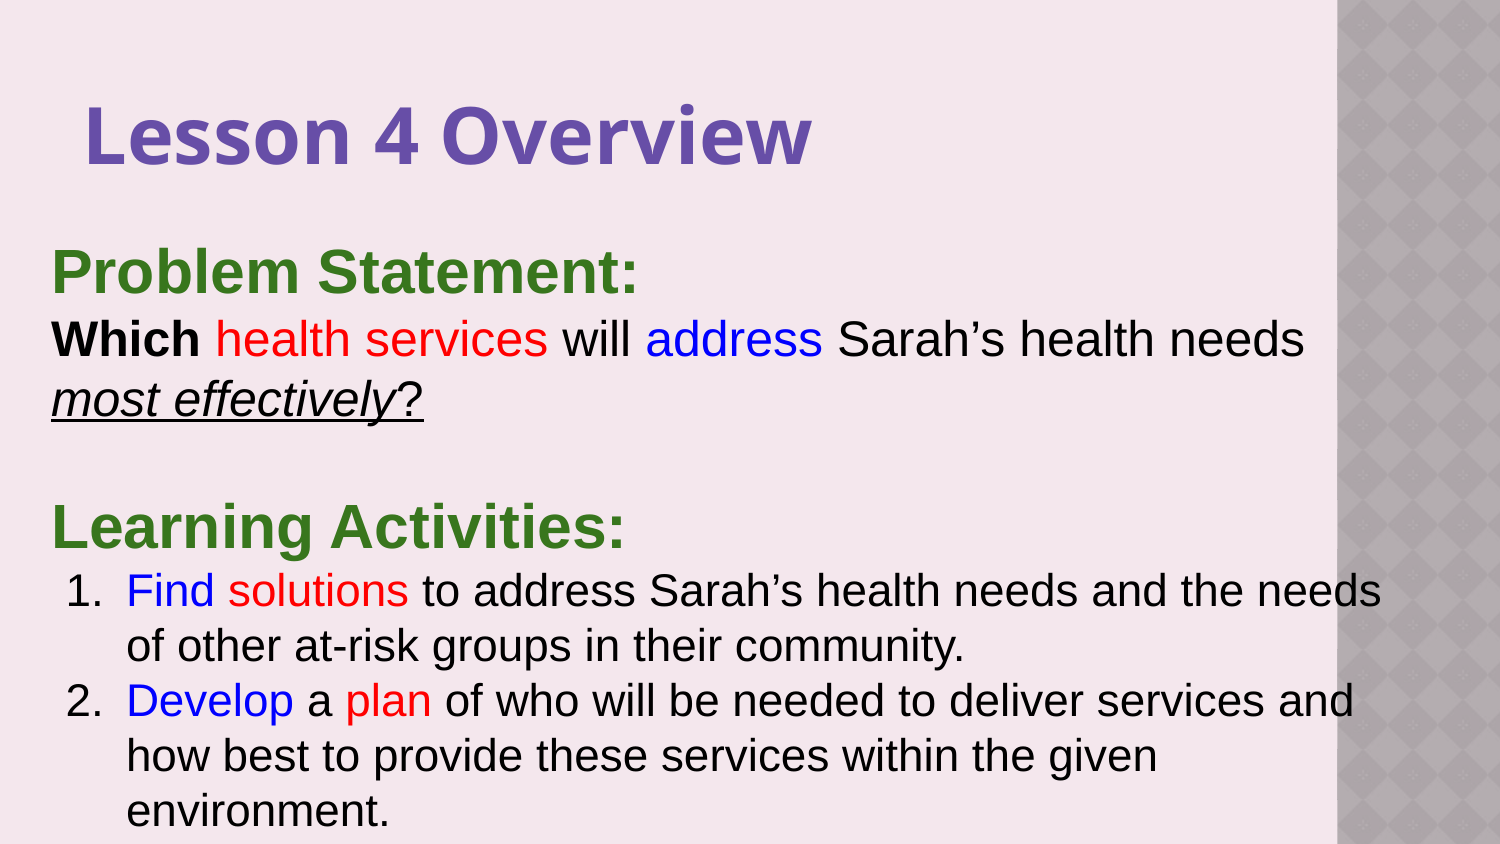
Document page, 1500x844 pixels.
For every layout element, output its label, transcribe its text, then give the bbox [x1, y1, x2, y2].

title Lesson 4 Overview [75, 39, 1263, 181]
text_box Problem Statement: Which health services will address Sarah’s health needs most effectively? Learning Activities: Find solutions to address Sarah’s health needs and the needs of other at-risk groups in their community. Develop a plan of who will be needed to deliver services and how best to provide these services within the given environment. [36, 216, 1401, 844]
